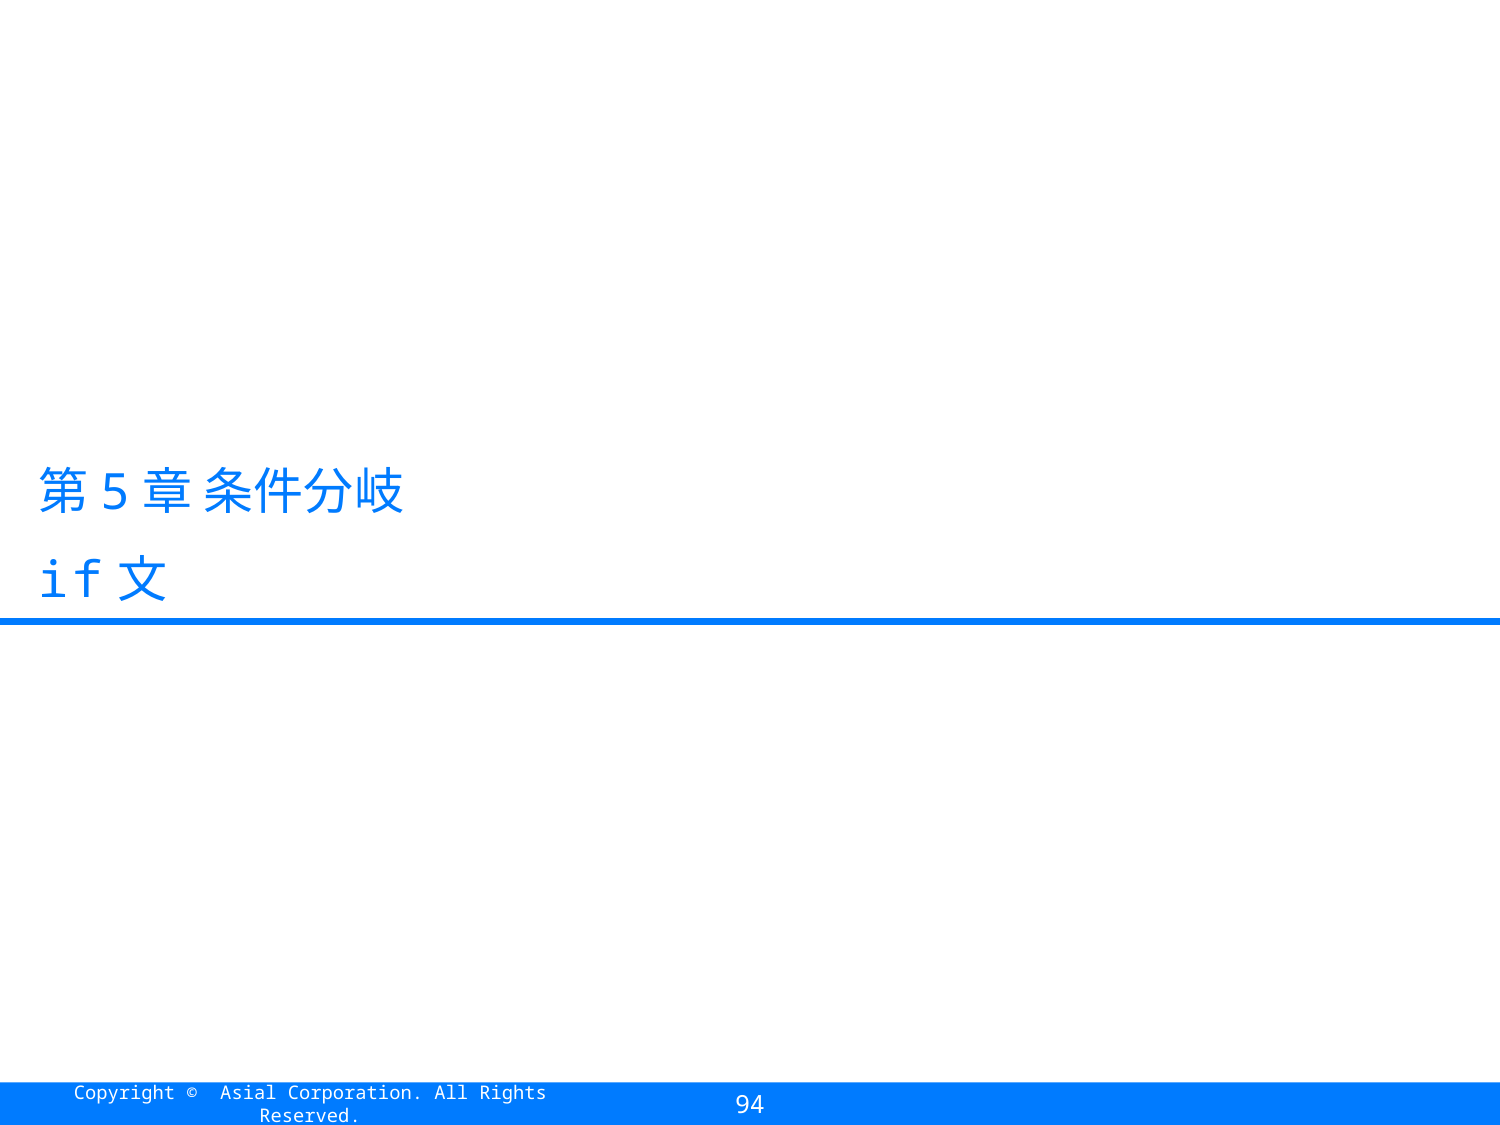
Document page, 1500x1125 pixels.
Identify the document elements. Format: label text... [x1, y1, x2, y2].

title if文 [23, 538, 1500, 616]
slide_number 94 [581, 1075, 919, 1125]
list 第5章 条件分岐 [23, 444, 1500, 536]
